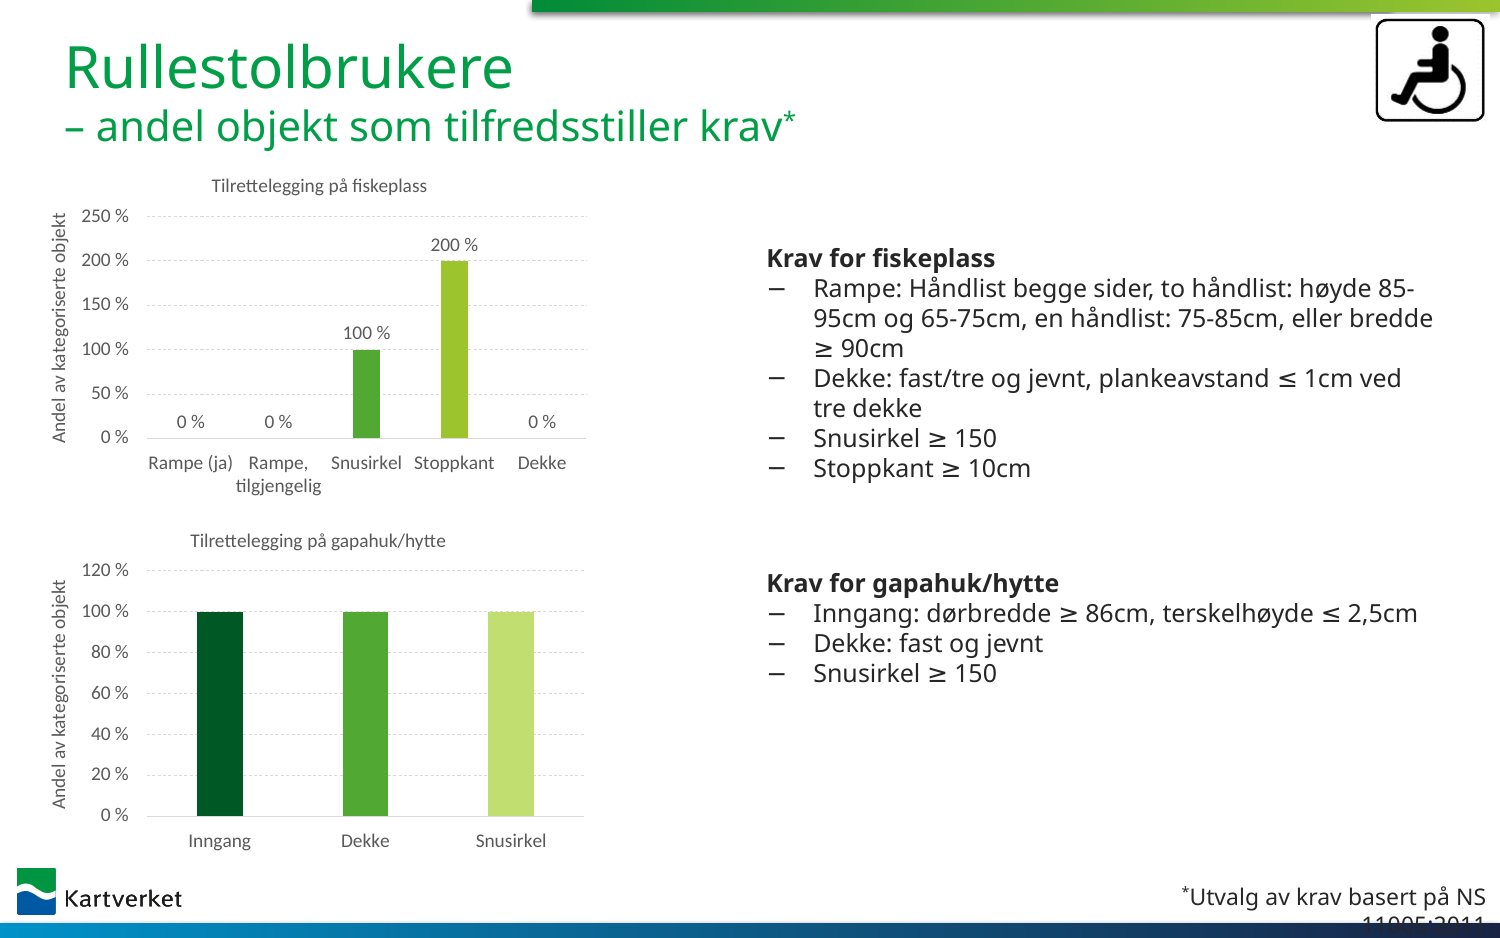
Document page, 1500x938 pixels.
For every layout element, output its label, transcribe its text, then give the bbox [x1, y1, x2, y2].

text_box Krav for fiskeplass Rampe: Håndlist begge sider, to håndlist: høyde 85-95cm og 65-75cm, en håndlist: 75-85cm, eller bredde ≥ 90cm Dekke: fast/tre og jevnt, plankeavstand ≤ 1cm ved tre dekke Snusirkel ≥ 150 Stoppkant ≥ 10cm [751, 235, 1452, 490]
text_box Rullestolbrukere – andel objekt som tilfredsstiller krav* [49, 29, 1431, 158]
picture [41, 520, 596, 859]
picture [41, 166, 598, 505]
picture [1371, 13, 1491, 127]
text_box Krav for gapahuk/hytte Inngang: dørbredde ≥ 86cm, terskelhøyde ≤ 2,5cm Dekke: fast og jevnt Snusirkel ≥ 150 [751, 560, 1452, 695]
text_box *Utvalg av krav basert på NS 11005:2011 [1068, 873, 1500, 938]
